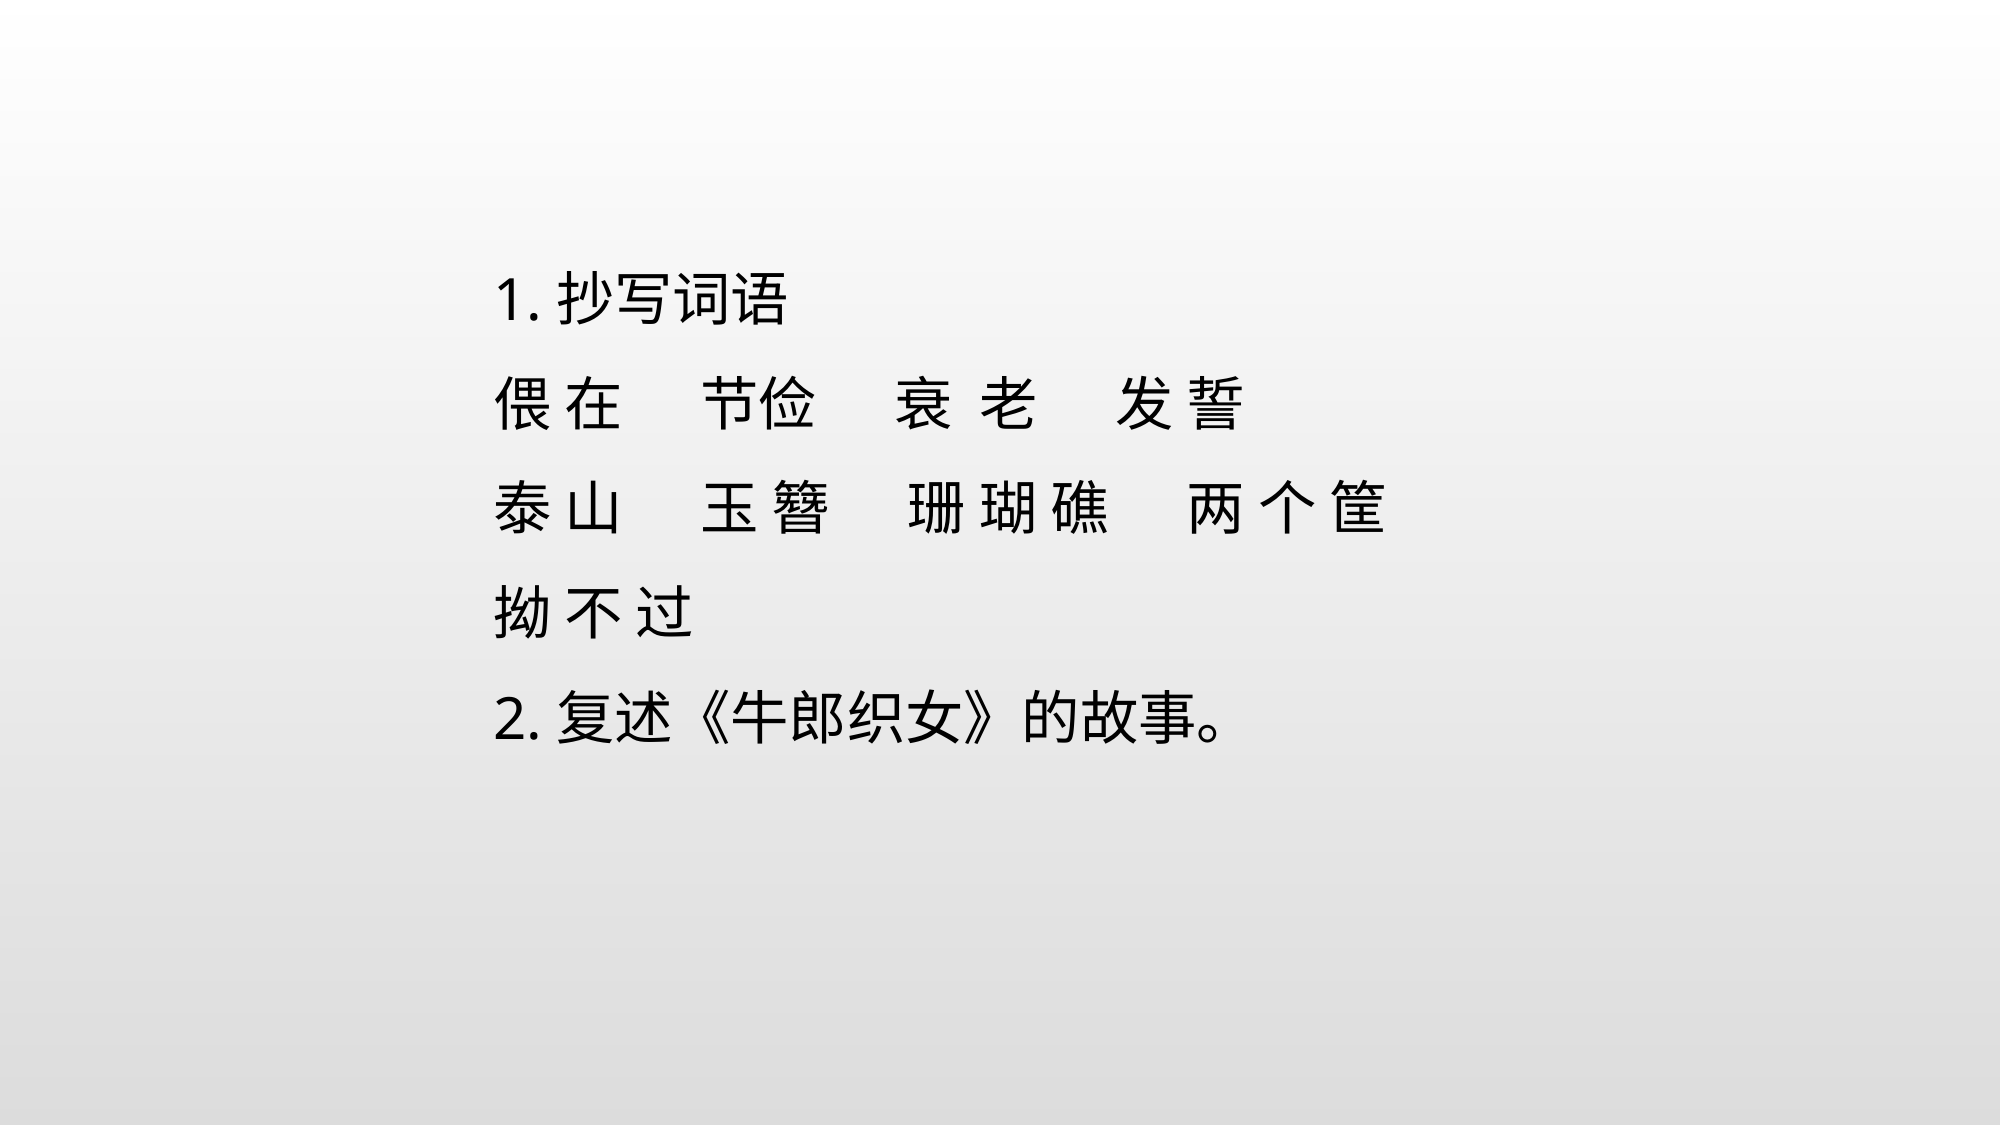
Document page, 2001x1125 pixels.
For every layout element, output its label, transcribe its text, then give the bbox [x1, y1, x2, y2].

text_box 1.抄写词语 偎 在 节俭 衰 老 发 誓 泰 山 玉 簪 珊 瑚 礁 两 个 筐 拗 不 过 2.复述《牛郎织女》的故事。 [478, 219, 1517, 759]
